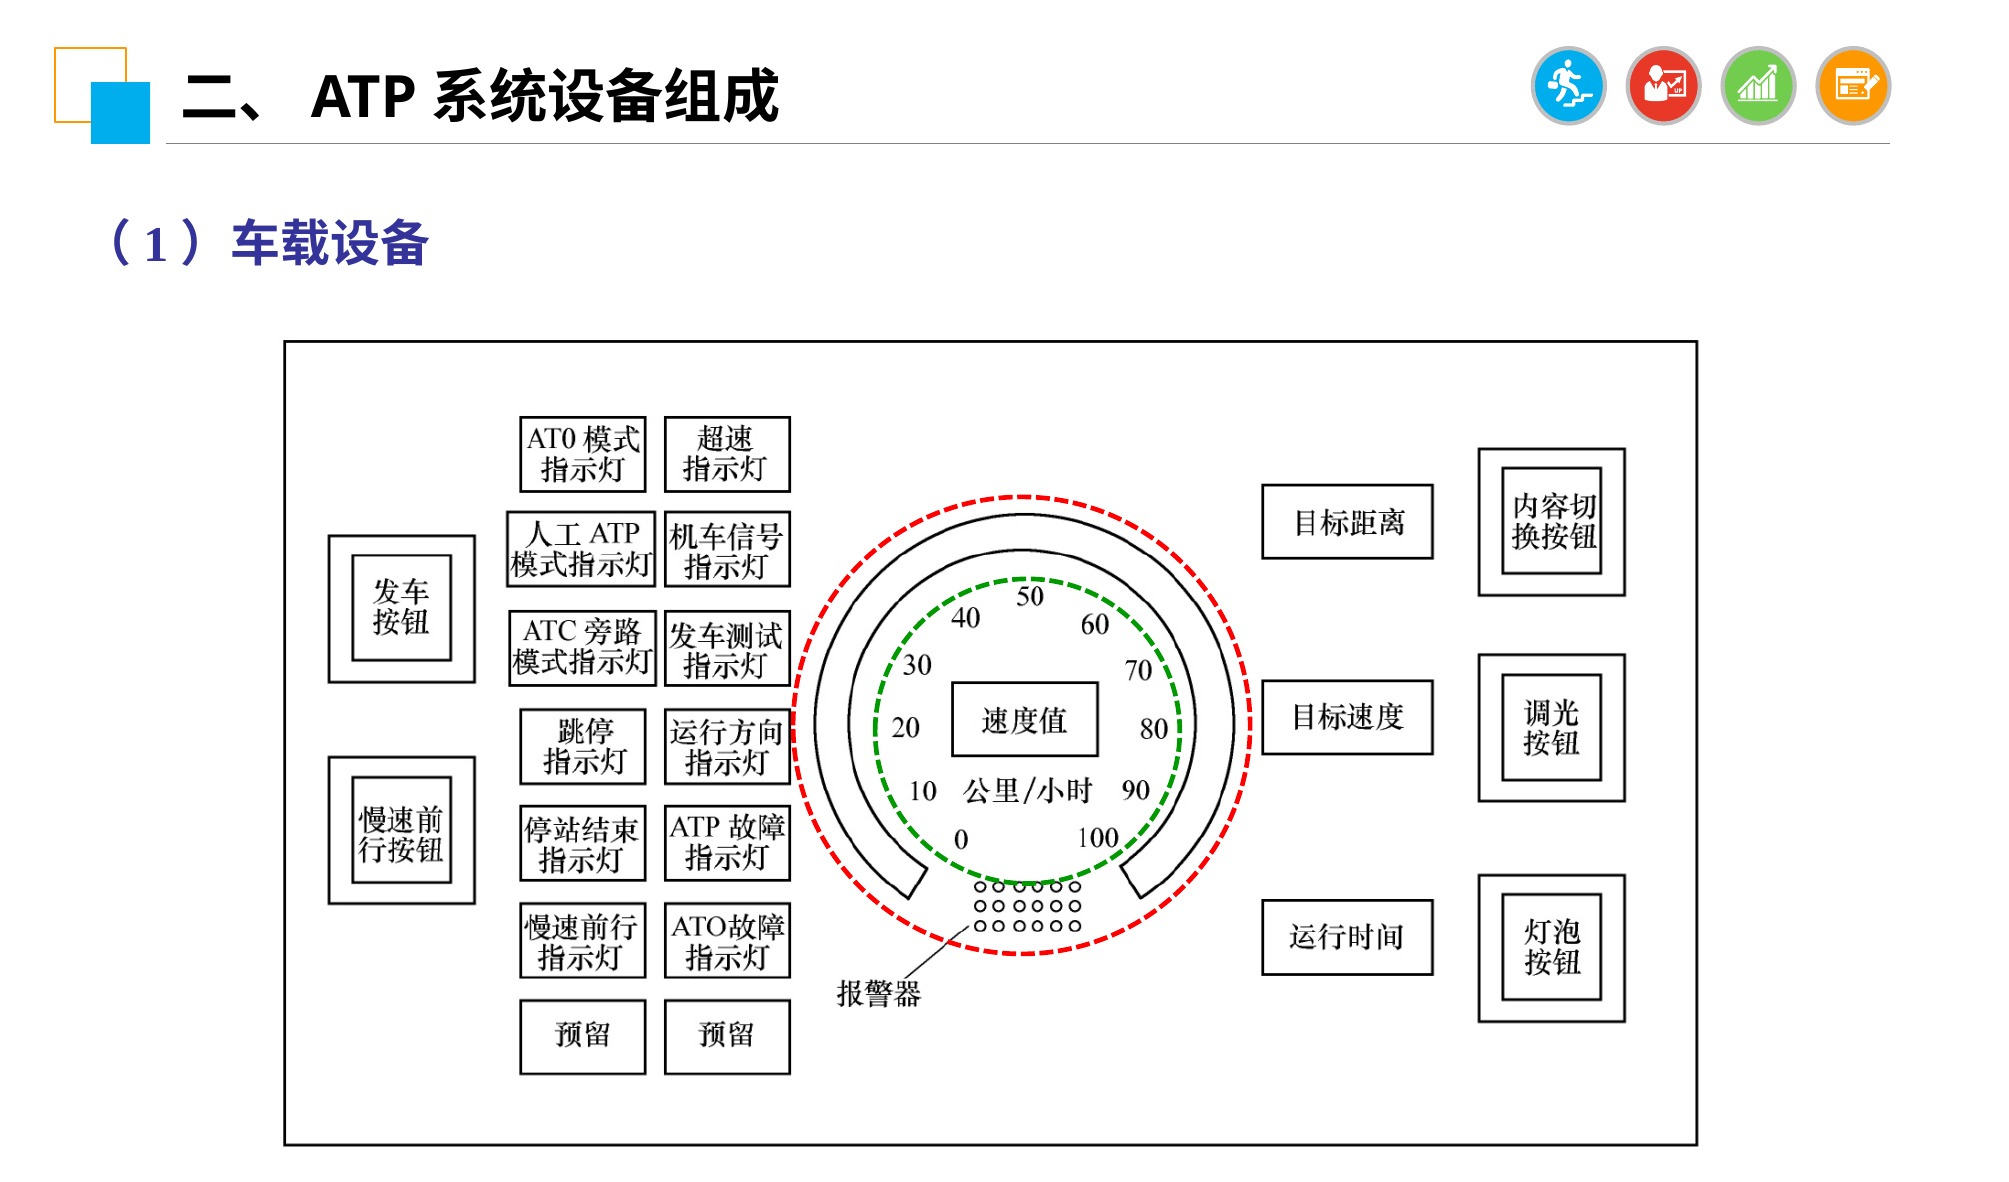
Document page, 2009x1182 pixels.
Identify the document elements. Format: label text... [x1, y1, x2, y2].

text_box （1）车载设备 [66, 203, 1426, 279]
picture [253, 332, 1727, 1154]
text_box 二、ATP系统设备组成 [165, 51, 796, 137]
